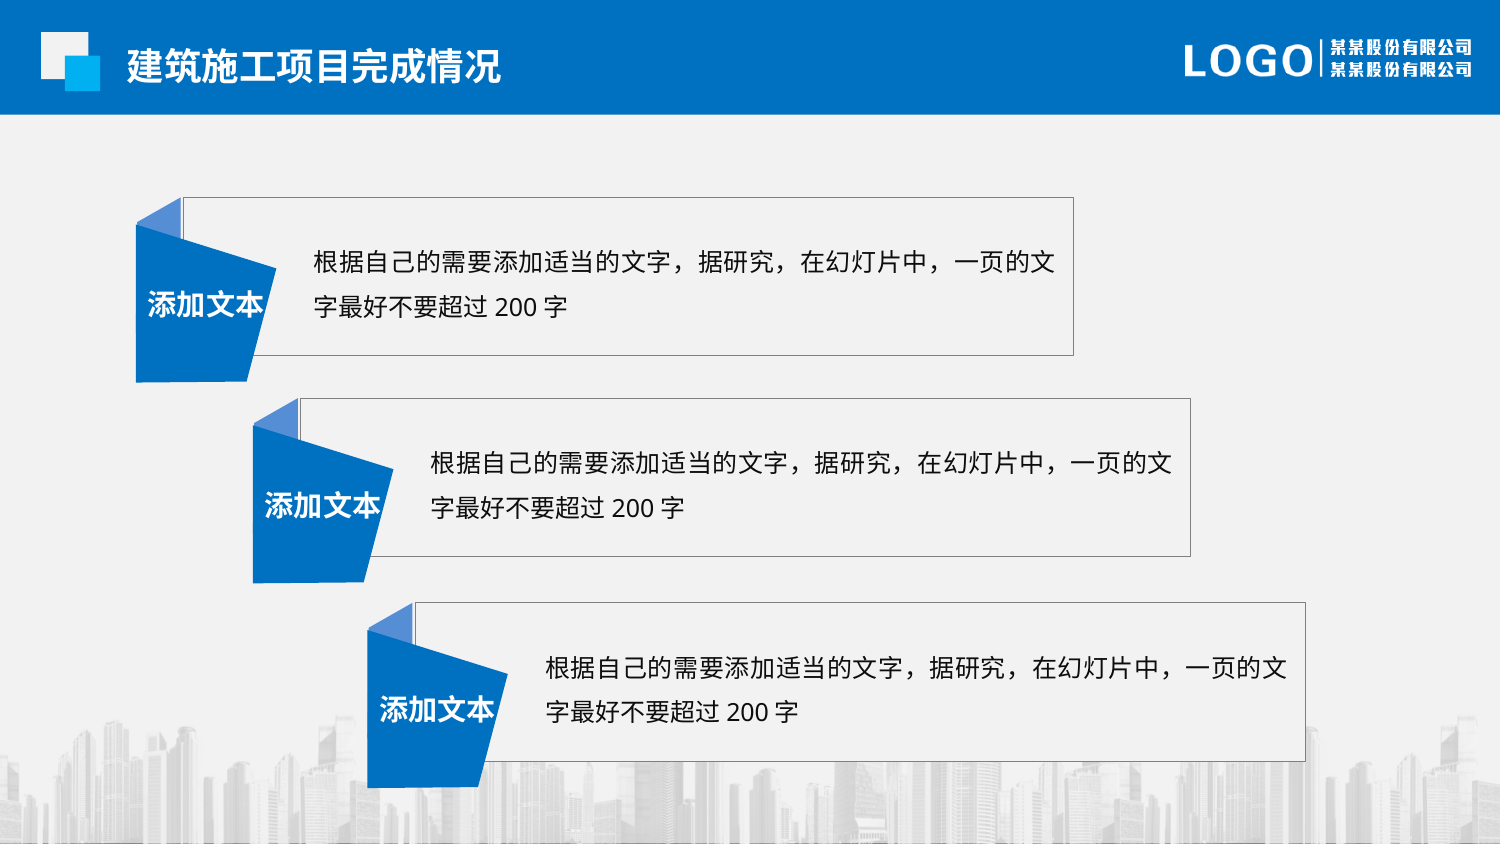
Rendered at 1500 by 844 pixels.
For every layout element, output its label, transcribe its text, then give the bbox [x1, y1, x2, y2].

text_box [137, 197, 181, 236]
text_box [63, 54, 102, 93]
text_box 建筑施工项目完成情况 [112, 35, 715, 96]
text_box [369, 602, 413, 641]
text_box 添加文本 [133, 222, 279, 385]
text_box 添加文本 [250, 423, 396, 586]
text_box [39, 30, 91, 81]
text_box 添加文本 [365, 627, 510, 791]
picture [1185, 11, 1471, 100]
text_box 根据自己的需要添加适当的文字，据研究，在幻灯片中，一页的文字最好不要超过200字 [413, 601, 1307, 763]
text_box [254, 398, 298, 436]
text_box 根据自己的需要添加适当的文字，据研究，在幻灯片中，一页的文字最好不要超过200字 [181, 195, 1076, 358]
text_box 根据自己的需要添加适当的文字，据研究，在幻灯片中，一页的文字最好不要超过200字 [298, 396, 1193, 558]
text_box [0, 0, 1500, 117]
